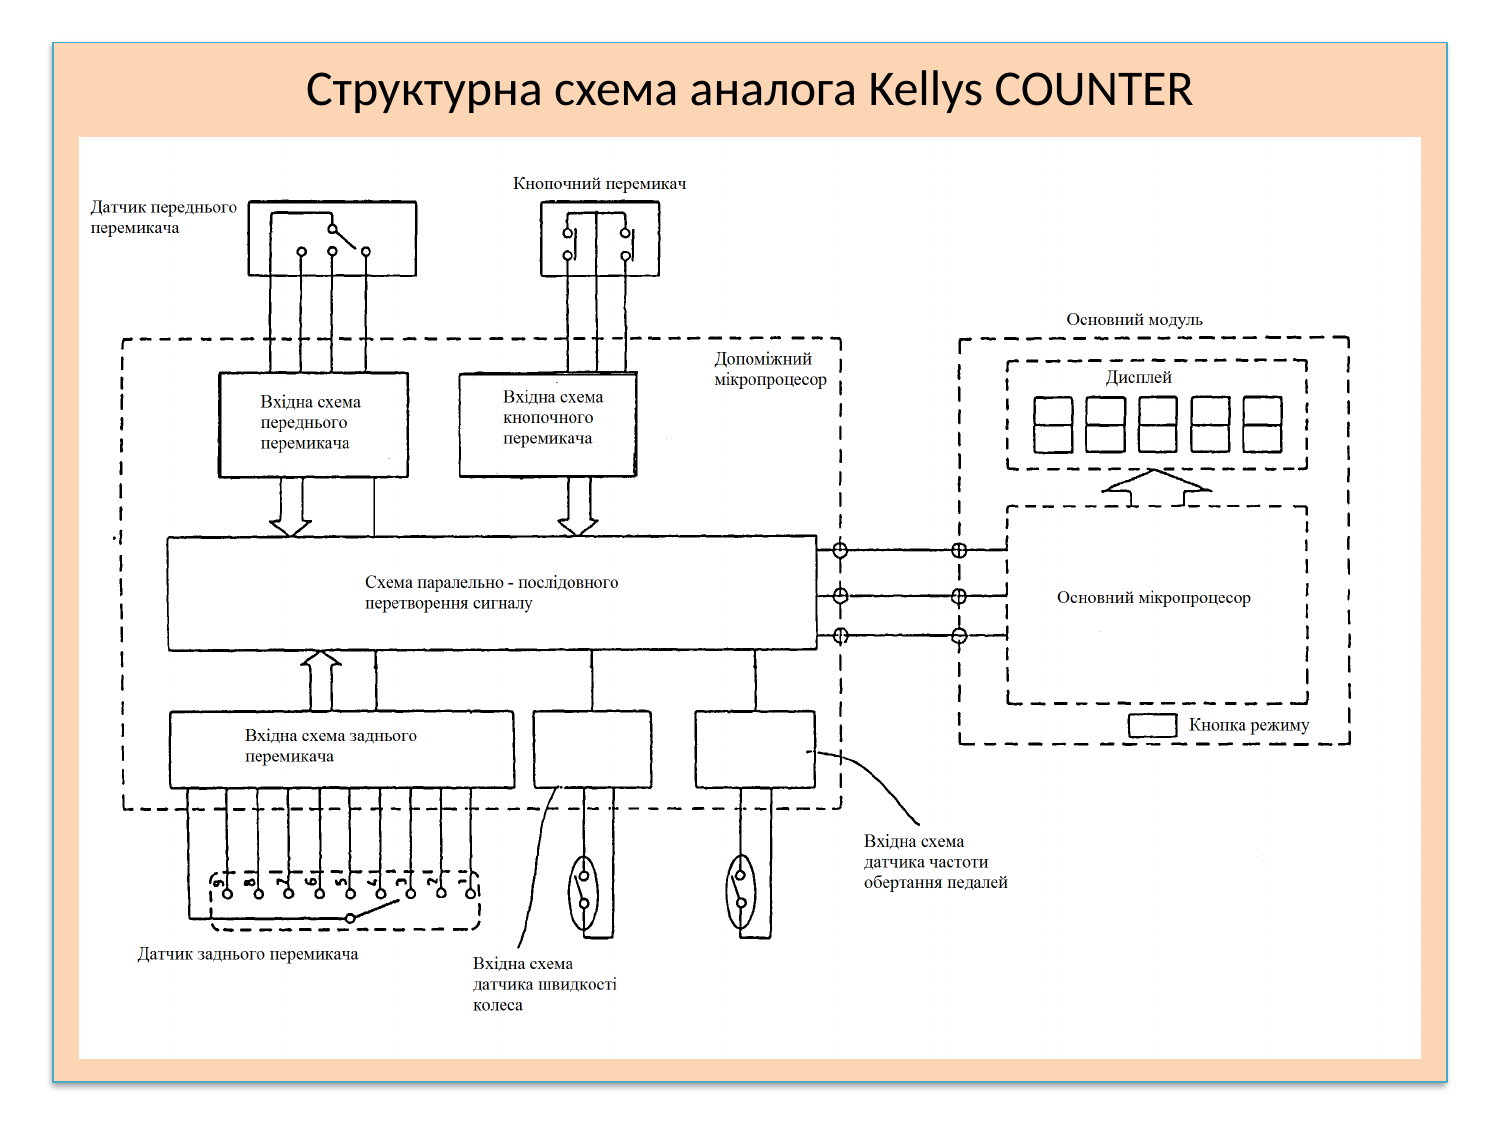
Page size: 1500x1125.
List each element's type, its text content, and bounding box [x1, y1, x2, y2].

title Структурна схема аналога Kellys COUNTER [75, 45, 1425, 126]
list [78, 136, 1421, 1059]
text_box [52, 42, 1448, 1083]
